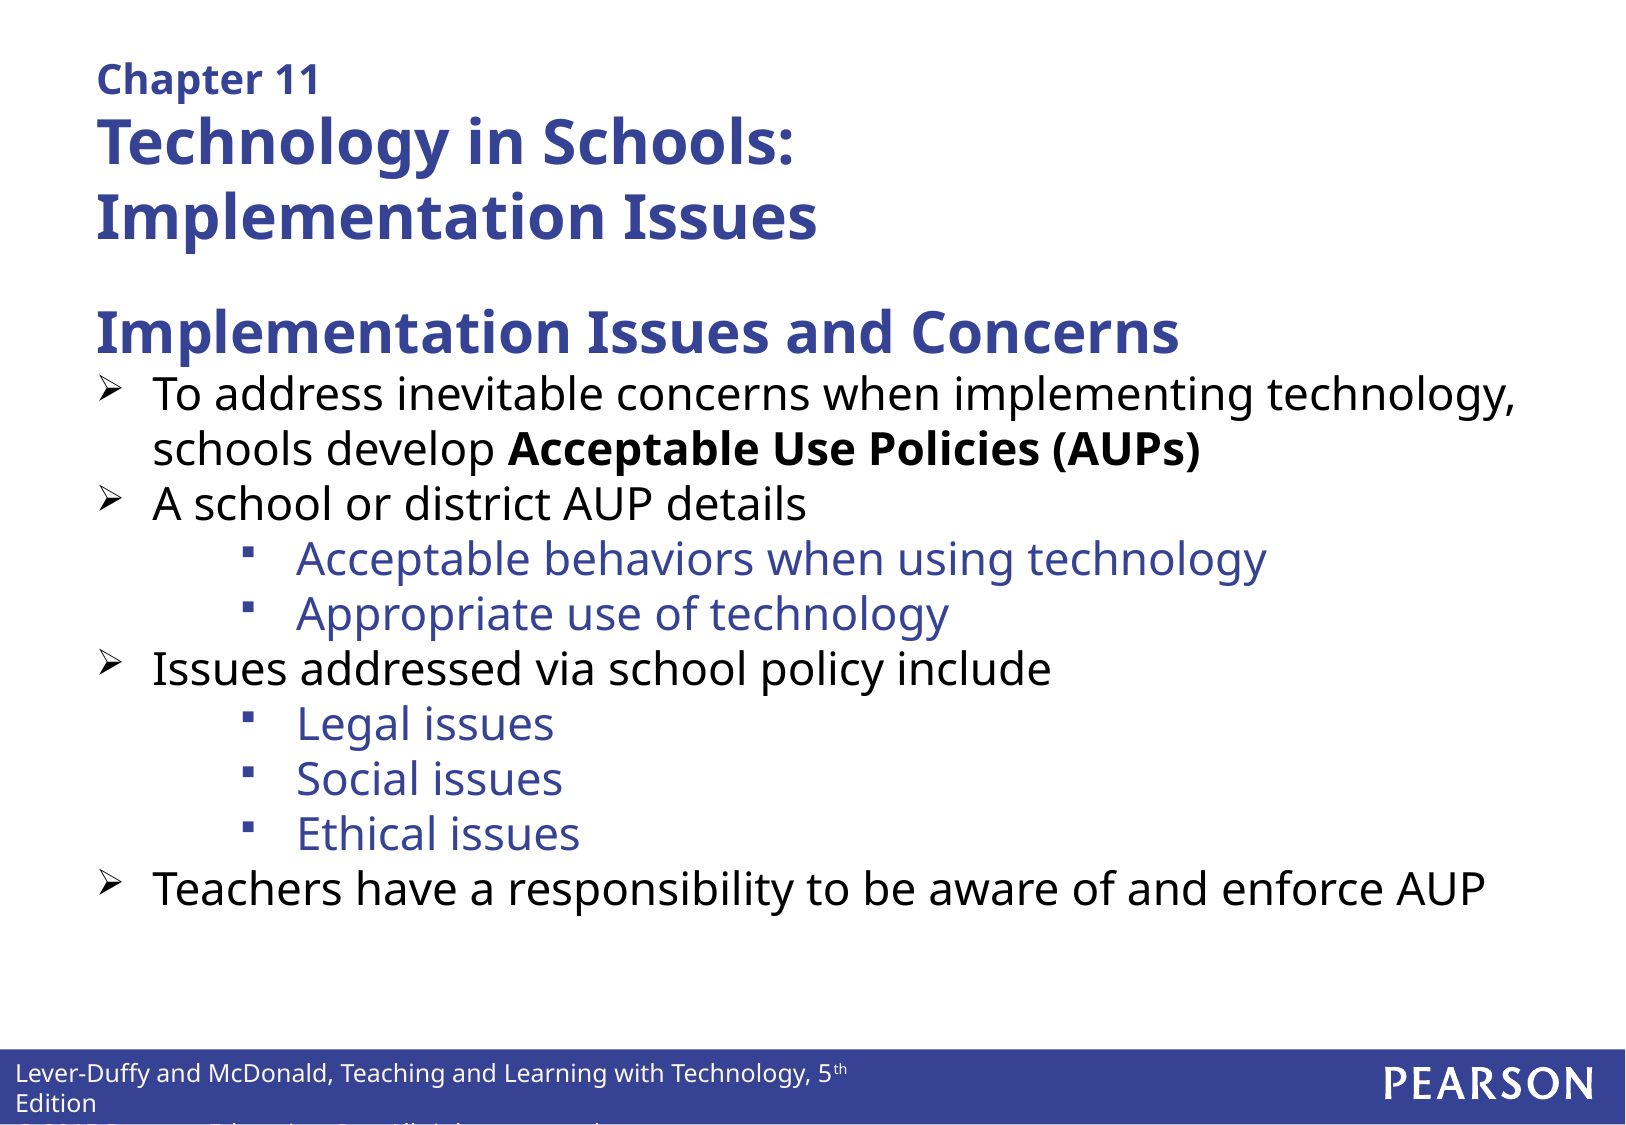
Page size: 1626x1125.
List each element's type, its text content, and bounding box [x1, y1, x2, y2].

title Chapter 11 Technology in Schools: Implementation Issues [81, 45, 1544, 233]
list Implementation Issues and Concerns To address inevitable concerns when implementing technology, schools develop Acceptable Use Policies (AUPs) A school or district AUP details Acceptable behaviors when using technology Appropriate use of technology Issues addressed via school policy include Legal issues Social issues Ethical issues Teachers have a responsibility to be aware of and enforce AUP [81, 287, 1544, 1005]
